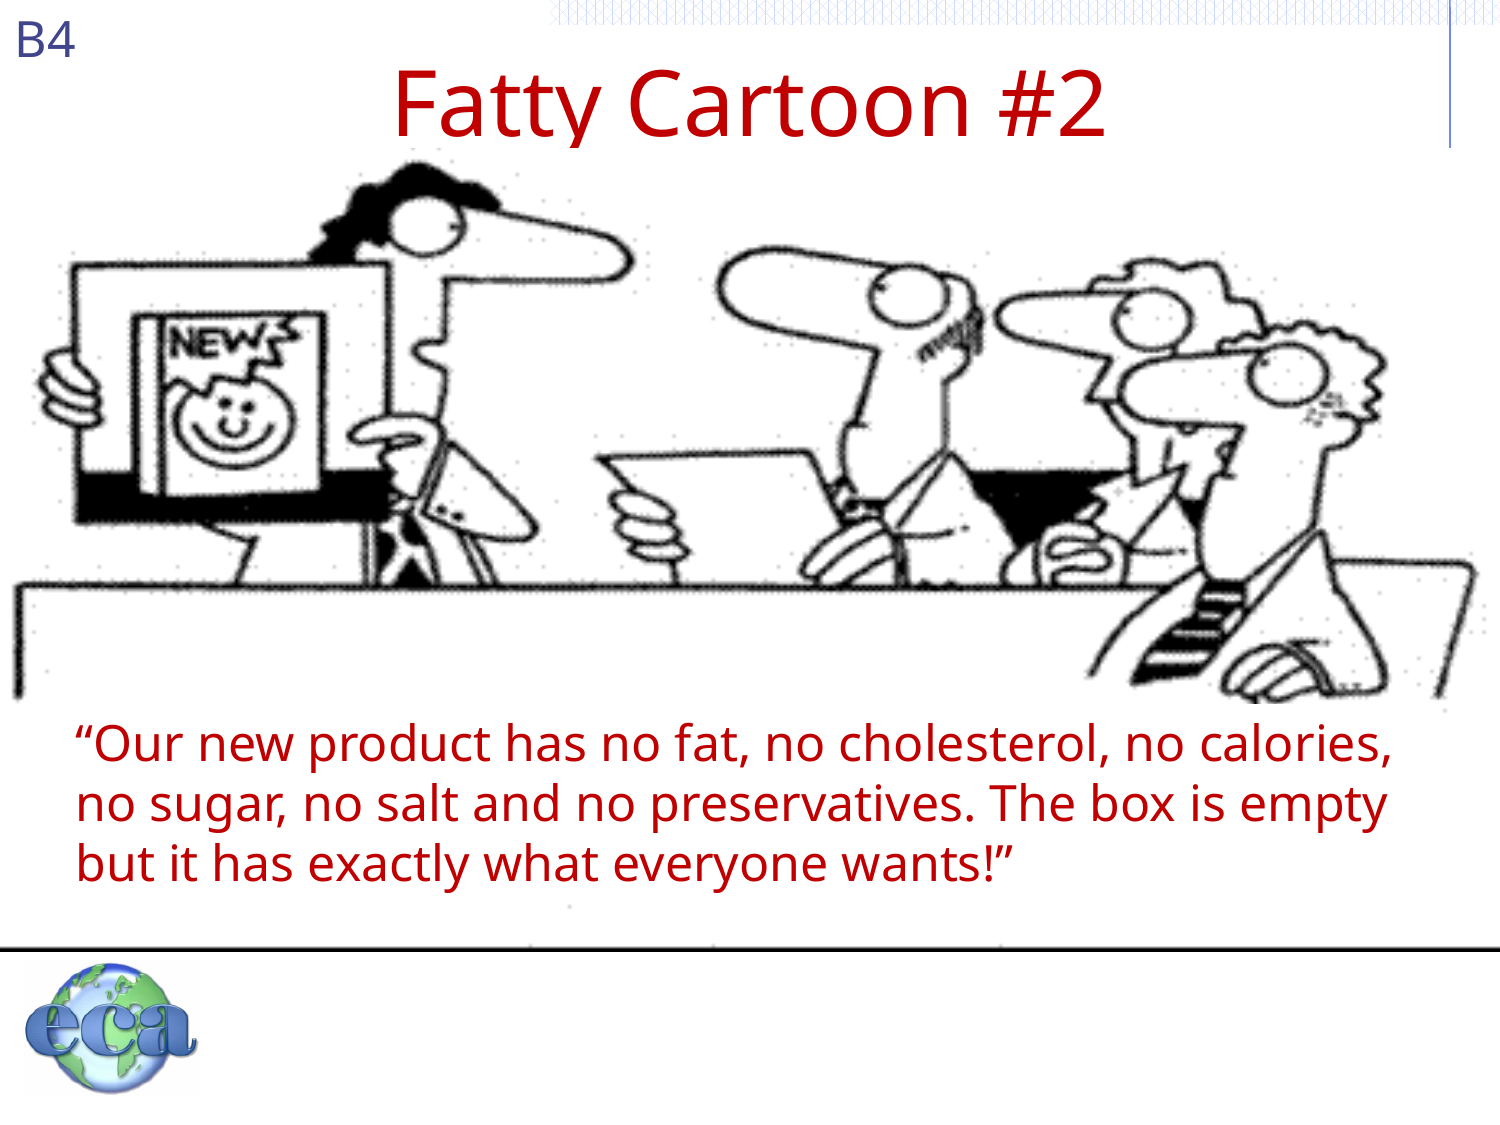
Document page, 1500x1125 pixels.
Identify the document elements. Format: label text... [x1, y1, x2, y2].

picture [0, 148, 1500, 953]
title Fatty Cartoon #2 [37, 24, 1463, 146]
picture [23, 960, 200, 1096]
